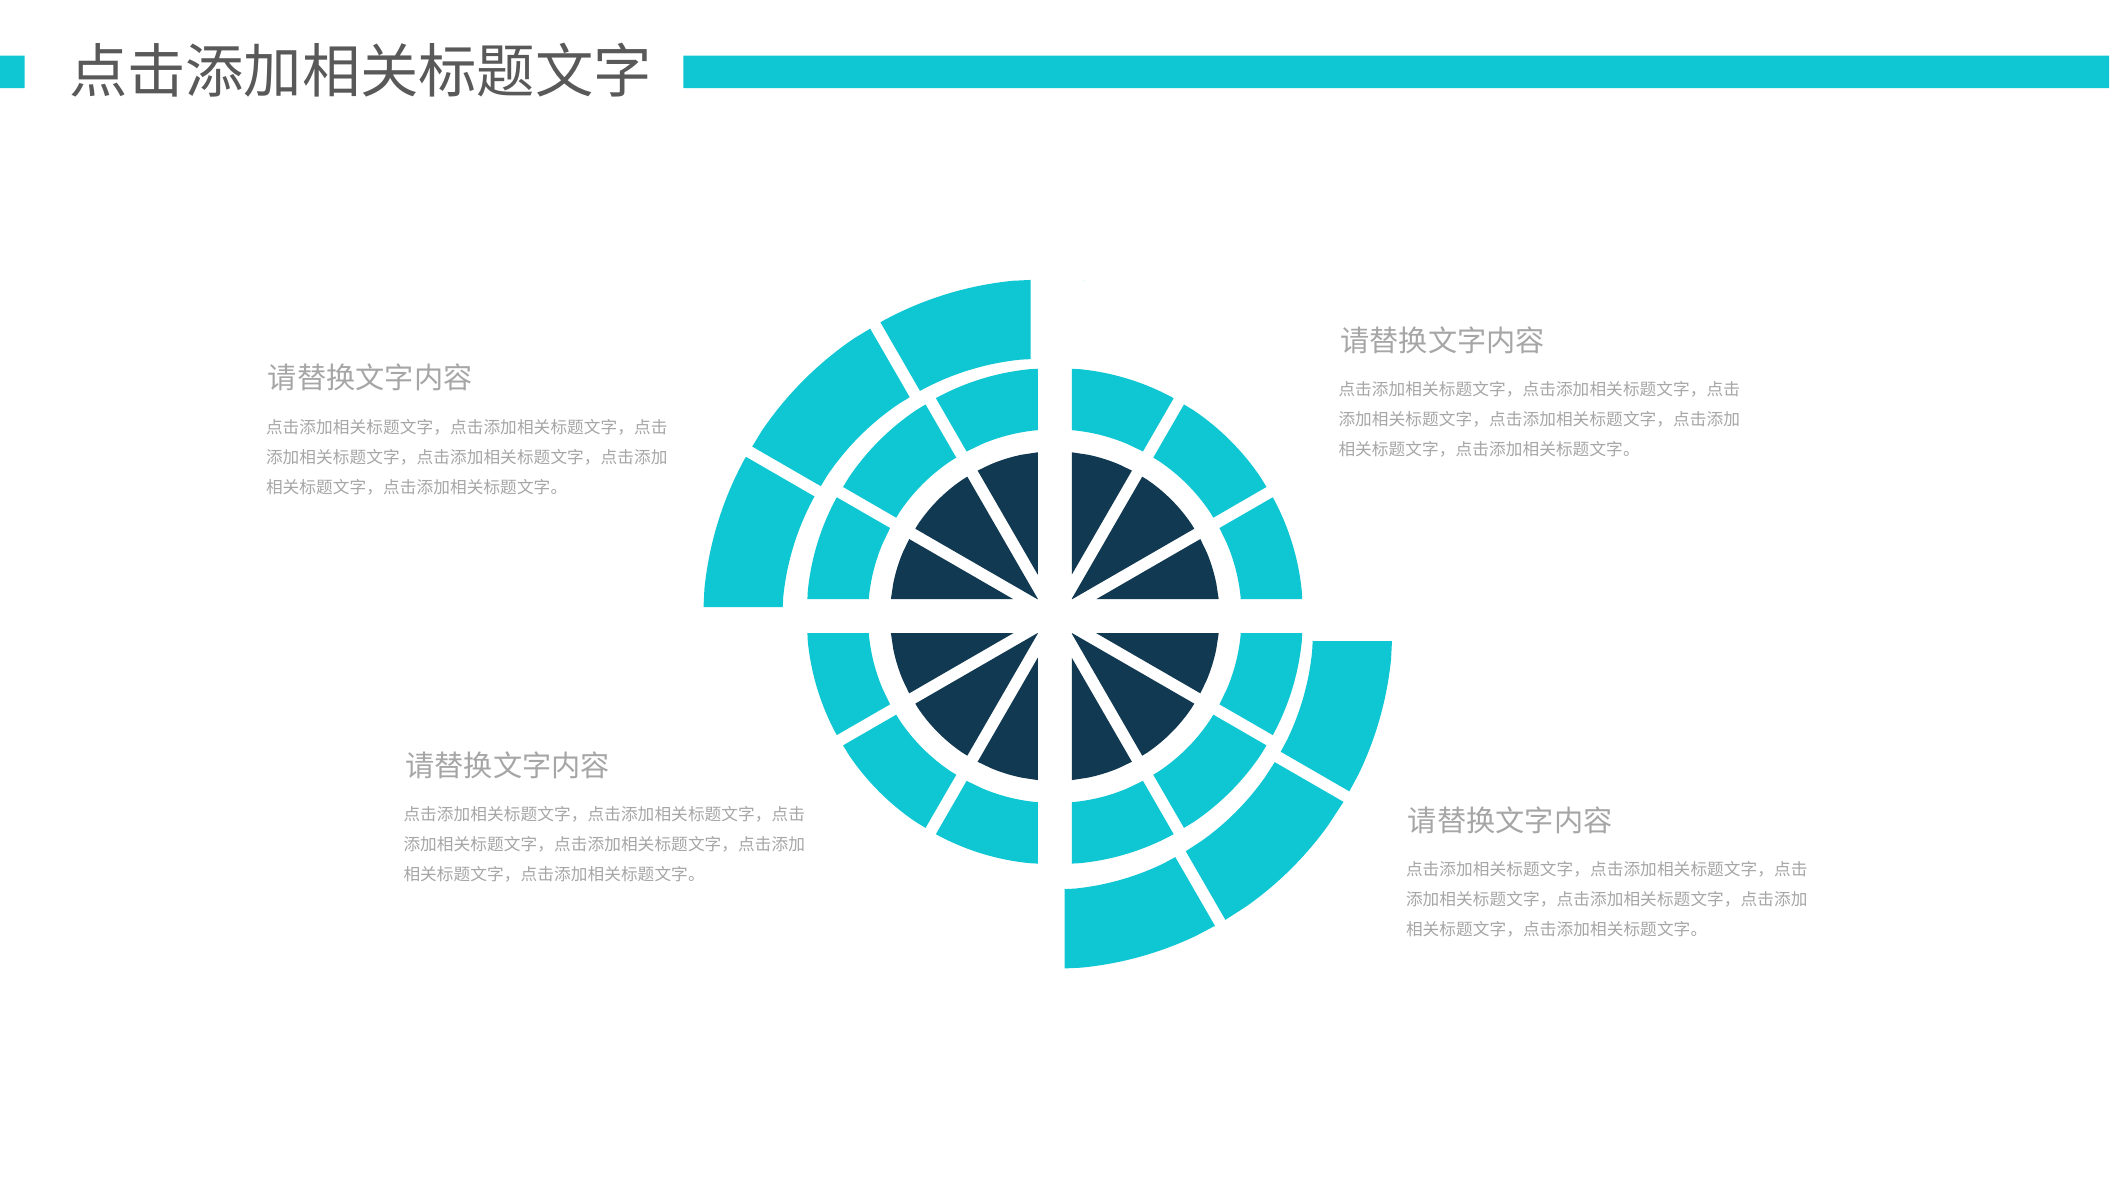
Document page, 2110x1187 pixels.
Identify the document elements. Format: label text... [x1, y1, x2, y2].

text_box [1184, 760, 1345, 922]
text_box [913, 475, 1039, 601]
text_box [1063, 855, 1217, 970]
text_box [1070, 475, 1196, 601]
text_box 请替换文字内容 [1324, 307, 1724, 366]
text_box [1092, 537, 1220, 601]
text_box [841, 403, 958, 520]
text_box [806, 495, 892, 601]
text_box [1070, 653, 1134, 782]
text_box 请替换文字内容 [389, 732, 789, 791]
text_box [1070, 451, 1134, 579]
text_box [1218, 632, 1304, 737]
text_box [1070, 367, 1176, 453]
text_box [889, 537, 1018, 601]
text_box 请替换文字内容 [1392, 787, 1791, 846]
text_box [1070, 632, 1196, 758]
text_box [1151, 713, 1268, 830]
text_box [934, 779, 1039, 865]
text_box [750, 327, 912, 488]
text_box [934, 367, 1039, 453]
text_box [806, 632, 892, 737]
text_box 点击添加相关标题文字 [54, 26, 667, 112]
text_box 请替换文字内容 [252, 345, 651, 403]
text_box [702, 455, 816, 609]
text_box [879, 278, 1032, 393]
text_box 点击添加相关标题文字，点击添加相关标题文字，点击添加相关标题文字，点击添加相关标题文字，点击添加相关标题文字，点击添加相关标题文字。 [1324, 362, 1760, 467]
text_box [841, 713, 958, 830]
text_box [1070, 779, 1176, 865]
text_box [1151, 403, 1268, 520]
text_box [1092, 632, 1220, 695]
text_box 点击添加相关标题文字，点击添加相关标题文字，点击添加相关标题文字，点击添加相关标题文字，点击添加相关标题文字，点击添加相关标题文字。 [1391, 842, 1827, 947]
text_box [1218, 495, 1304, 601]
text_box [976, 451, 1039, 579]
text_box [913, 632, 1039, 758]
text_box [1279, 640, 1394, 793]
text_box [889, 632, 1018, 695]
text_box 点击添加相关标题文字，点击添加相关标题文字，点击添加相关标题文字，点击添加相关标题文字，点击添加相关标题文字，点击添加相关标题文字。 [251, 399, 687, 504]
text_box [976, 653, 1039, 782]
text_box 点击添加相关标题文字，点击添加相关标题文字，点击添加相关标题文字，点击添加相关标题文字，点击添加相关标题文字，点击添加相关标题文字。 [389, 787, 825, 892]
